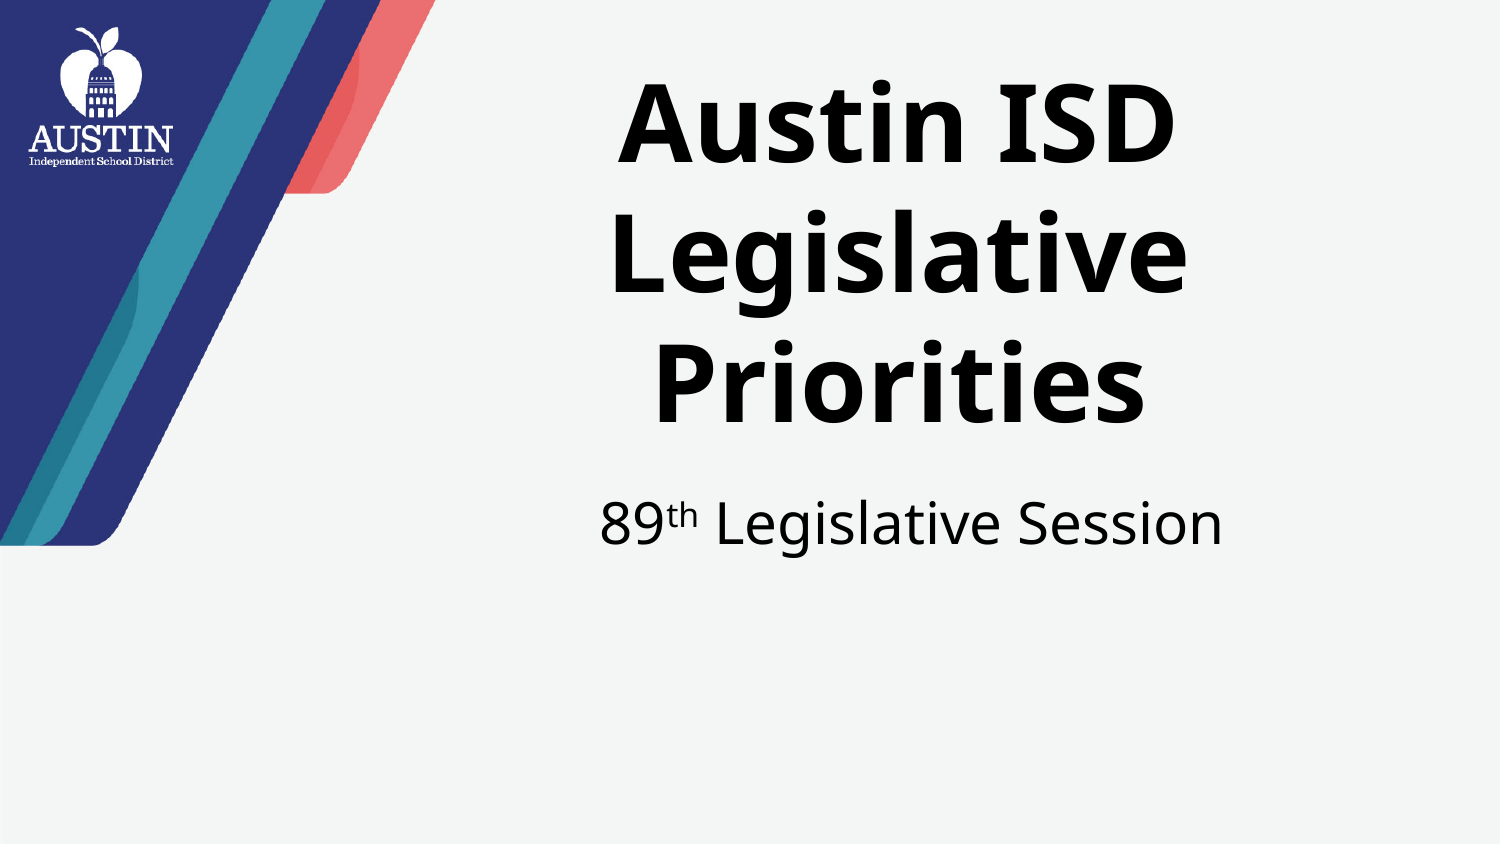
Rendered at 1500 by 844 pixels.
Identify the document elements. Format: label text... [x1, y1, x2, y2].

subtitle 89th Legislative Session [433, 471, 1391, 602]
picture [0, 0, 1500, 844]
title Austin ISD Legislative Priorities [349, 122, 1449, 459]
